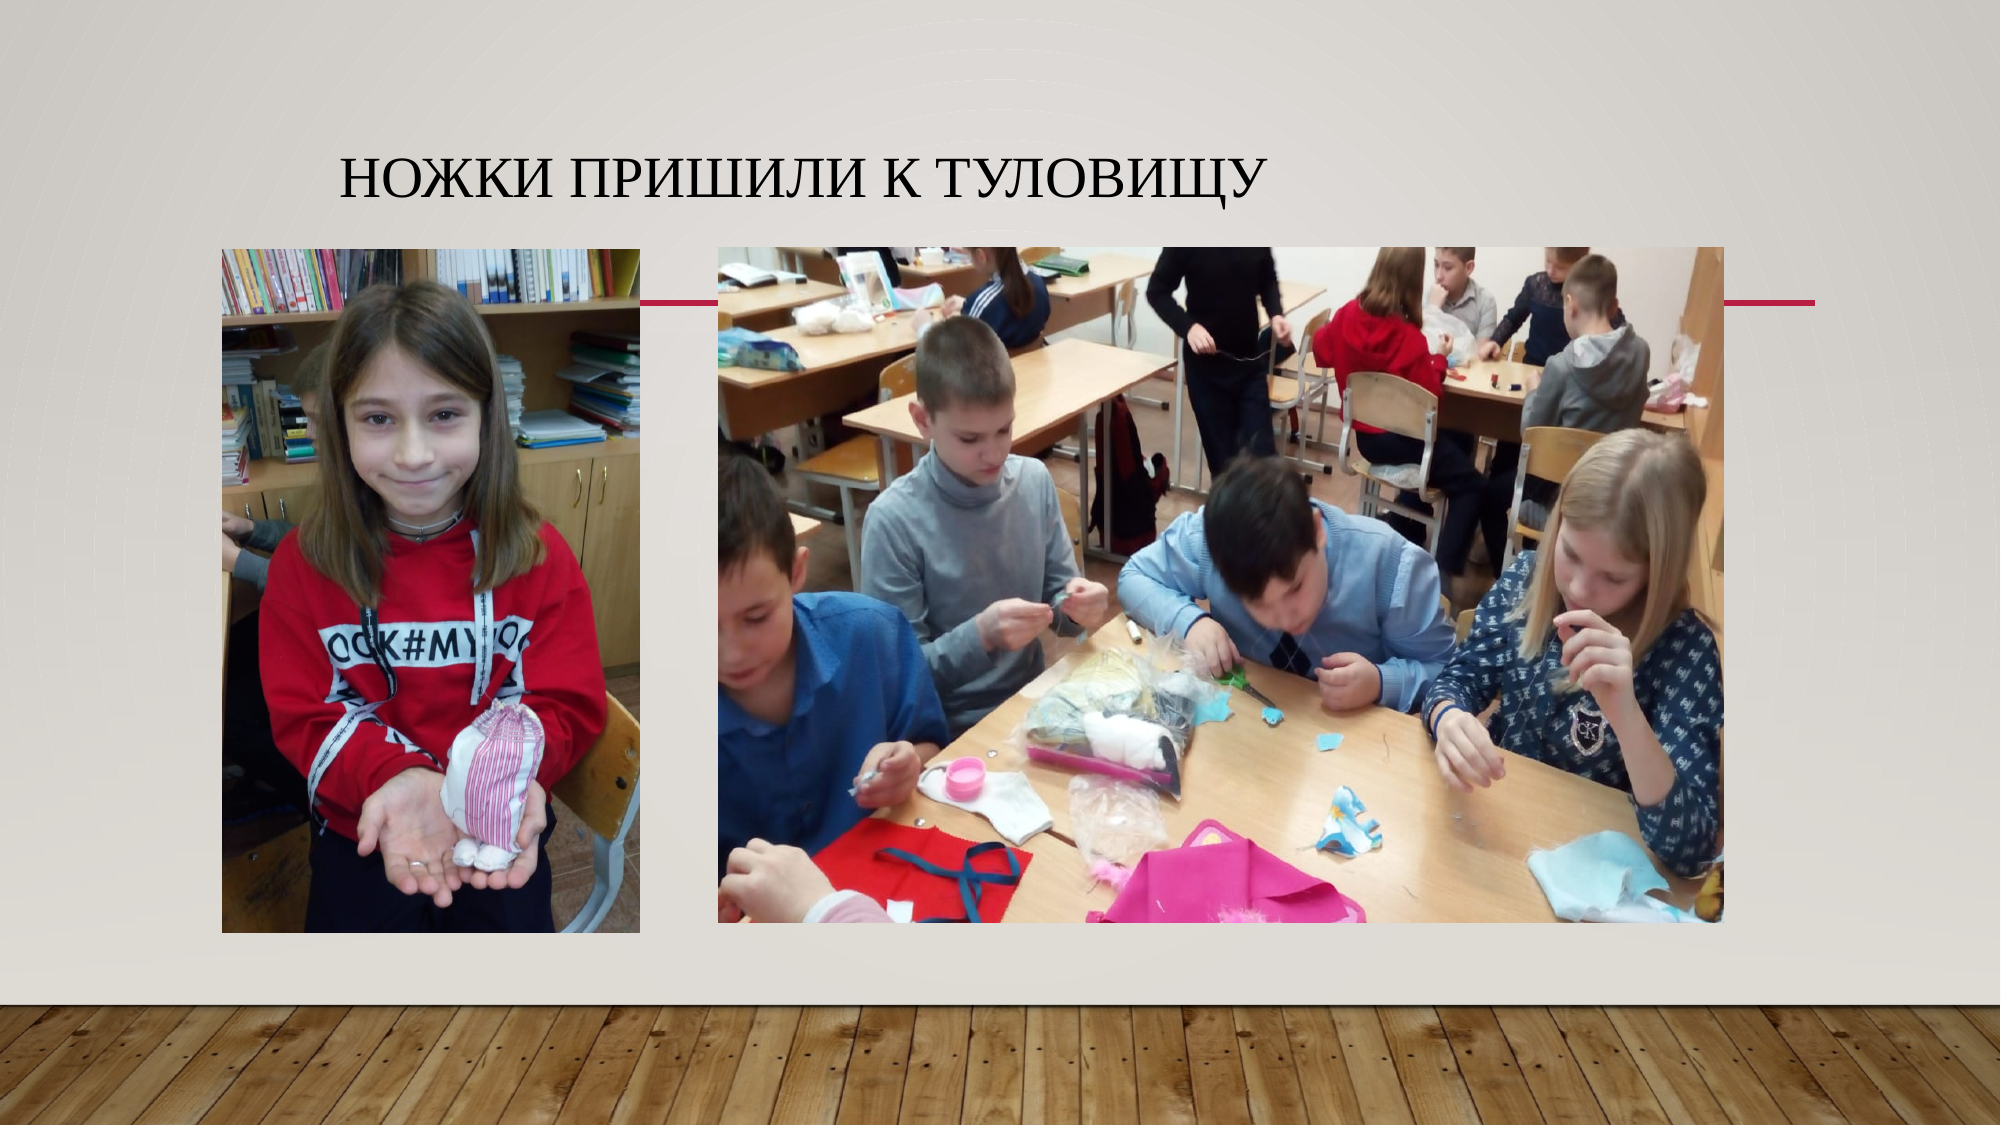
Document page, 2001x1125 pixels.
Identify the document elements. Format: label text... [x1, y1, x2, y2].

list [718, 247, 1724, 923]
picture [222, 248, 640, 933]
title Ножки пришили к туловищу [238, 131, 1814, 305]
picture [0, 1005, 2000, 1125]
